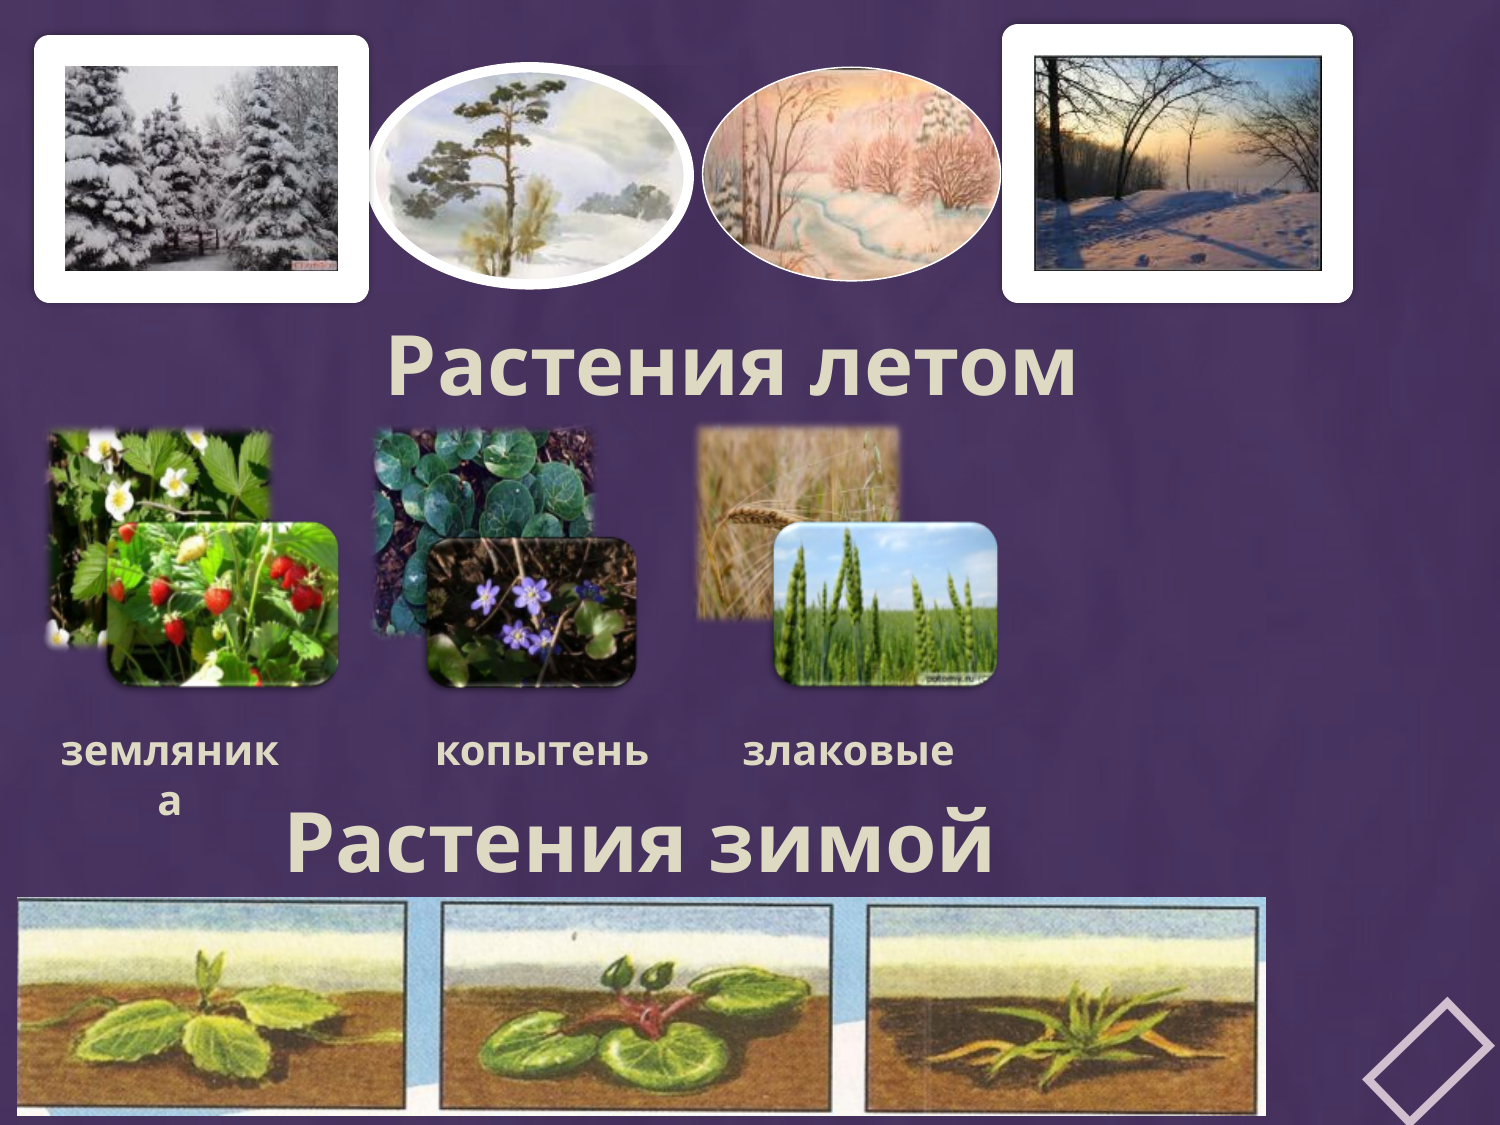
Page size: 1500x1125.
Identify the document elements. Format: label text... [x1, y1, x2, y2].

picture [1033, 55, 1322, 272]
picture [688, 417, 1004, 698]
picture [17, 897, 1266, 1116]
text_box Растения зимой [265, 781, 1015, 896]
text_box копытень [395, 716, 689, 781]
picture [370, 67, 689, 285]
picture [38, 420, 345, 700]
picture [365, 420, 642, 700]
text_box Растения летом [219, 304, 1247, 420]
picture [702, 67, 1001, 282]
text_box злаковые [727, 716, 970, 781]
picture [64, 66, 339, 272]
text_box земляника [38, 715, 302, 831]
